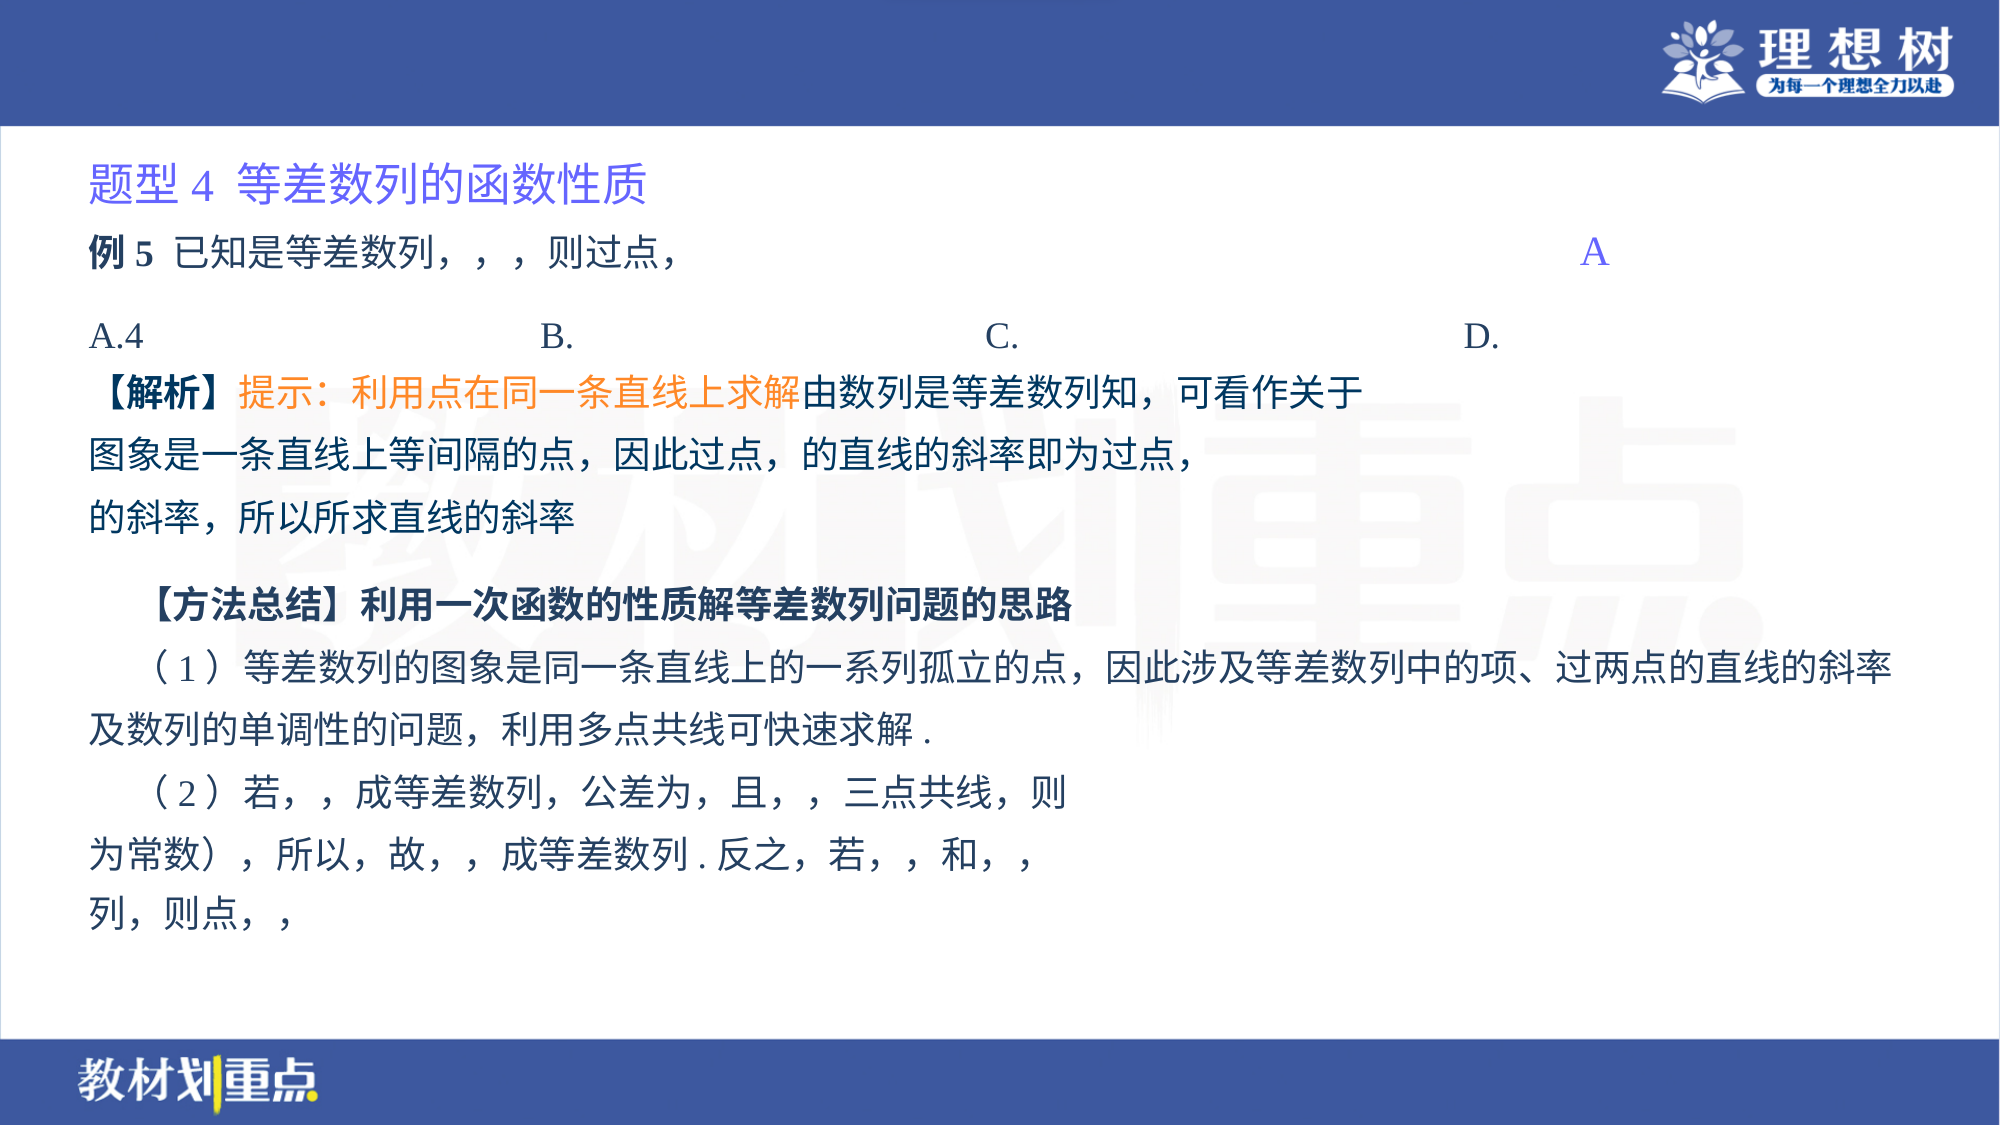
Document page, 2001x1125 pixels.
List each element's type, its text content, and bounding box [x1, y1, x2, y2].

text_box 题型4 等差数列的函数性质 [88, 135, 1911, 204]
text_box A [1564, 222, 1625, 272]
picture [0, 0, 2000, 1125]
